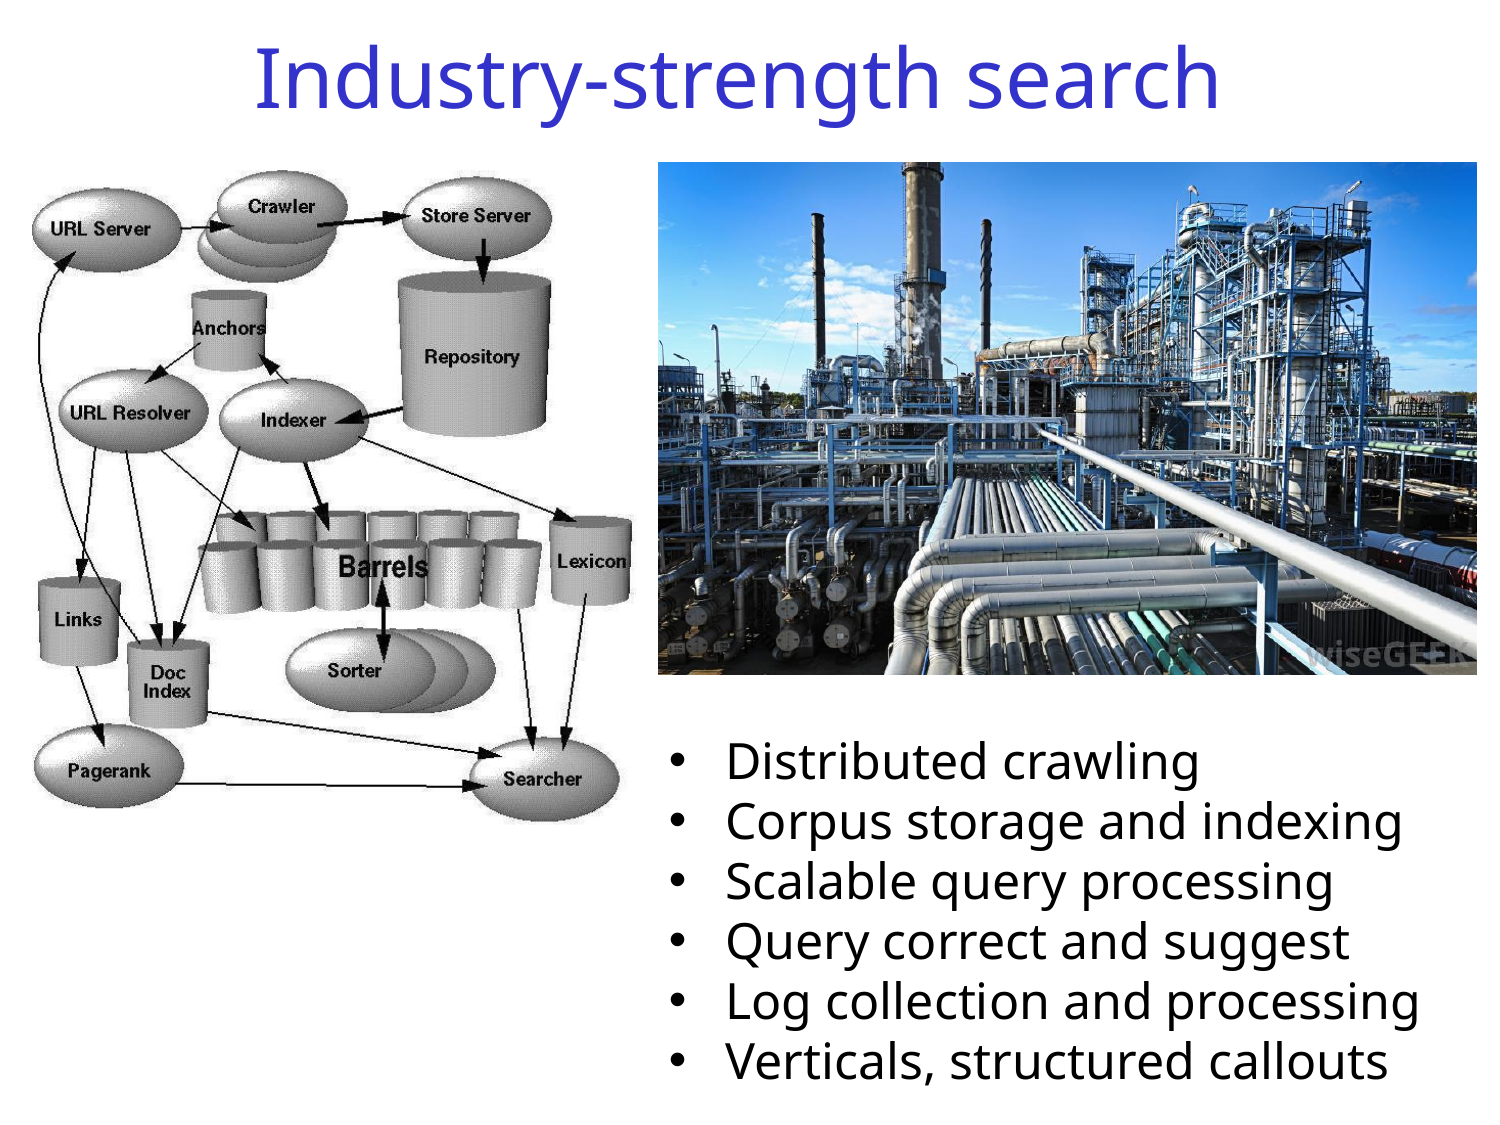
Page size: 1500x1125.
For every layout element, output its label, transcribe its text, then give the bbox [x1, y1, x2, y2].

picture [658, 162, 1478, 675]
title Industry-strength search [37, 24, 1463, 125]
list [32, 162, 637, 843]
text_box Distributed crawling Corpus storage and indexing Scalable query processing Query correct and suggest Log collection and processing Verticals, structured callouts [654, 721, 1477, 1097]
